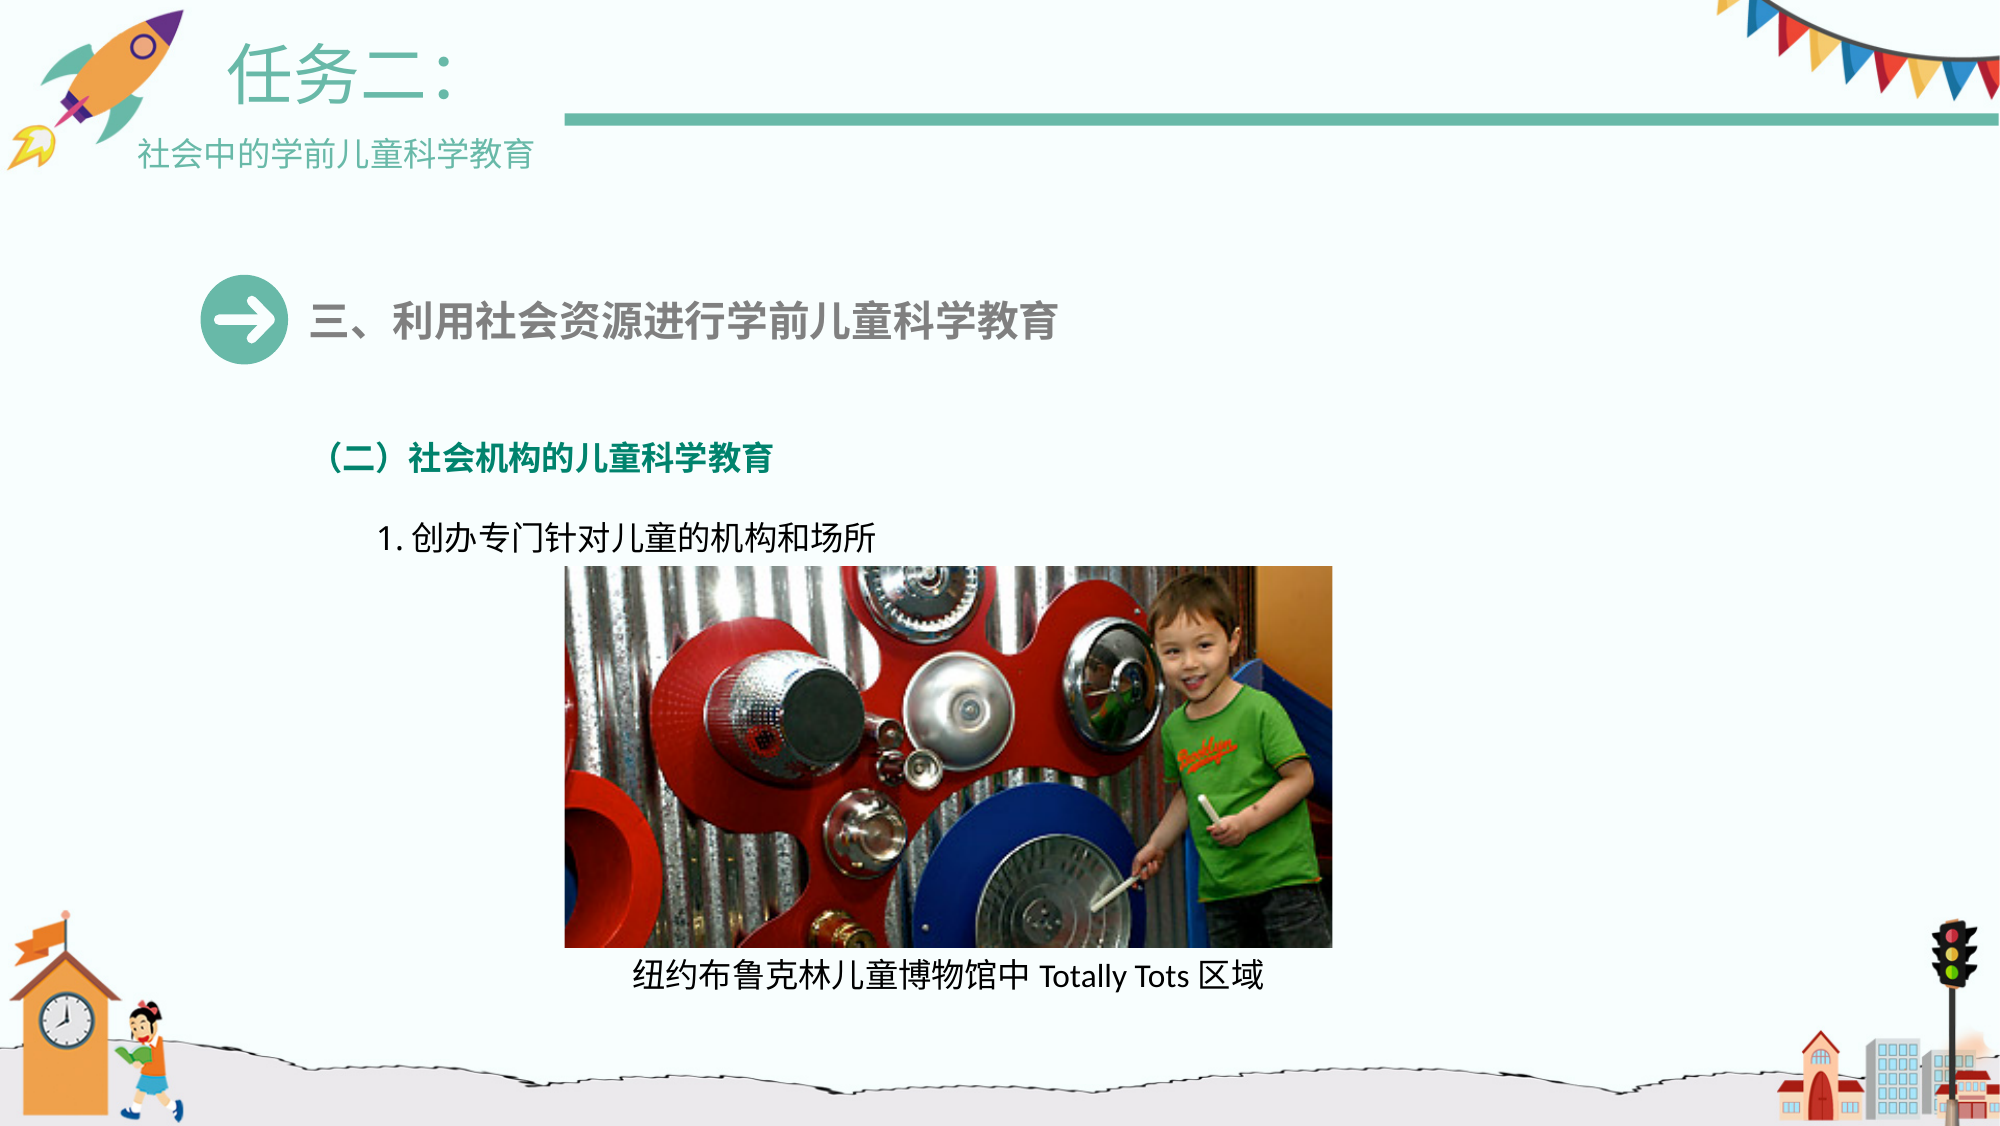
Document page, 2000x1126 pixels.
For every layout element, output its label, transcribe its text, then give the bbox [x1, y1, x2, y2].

picture [0, 0, 2000, 1126]
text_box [132, 32, 2000, 174]
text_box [200, 274, 1738, 567]
text_box 纽约布鲁克林儿童博物馆中Totally Tots区域 [617, 956, 1280, 1002]
